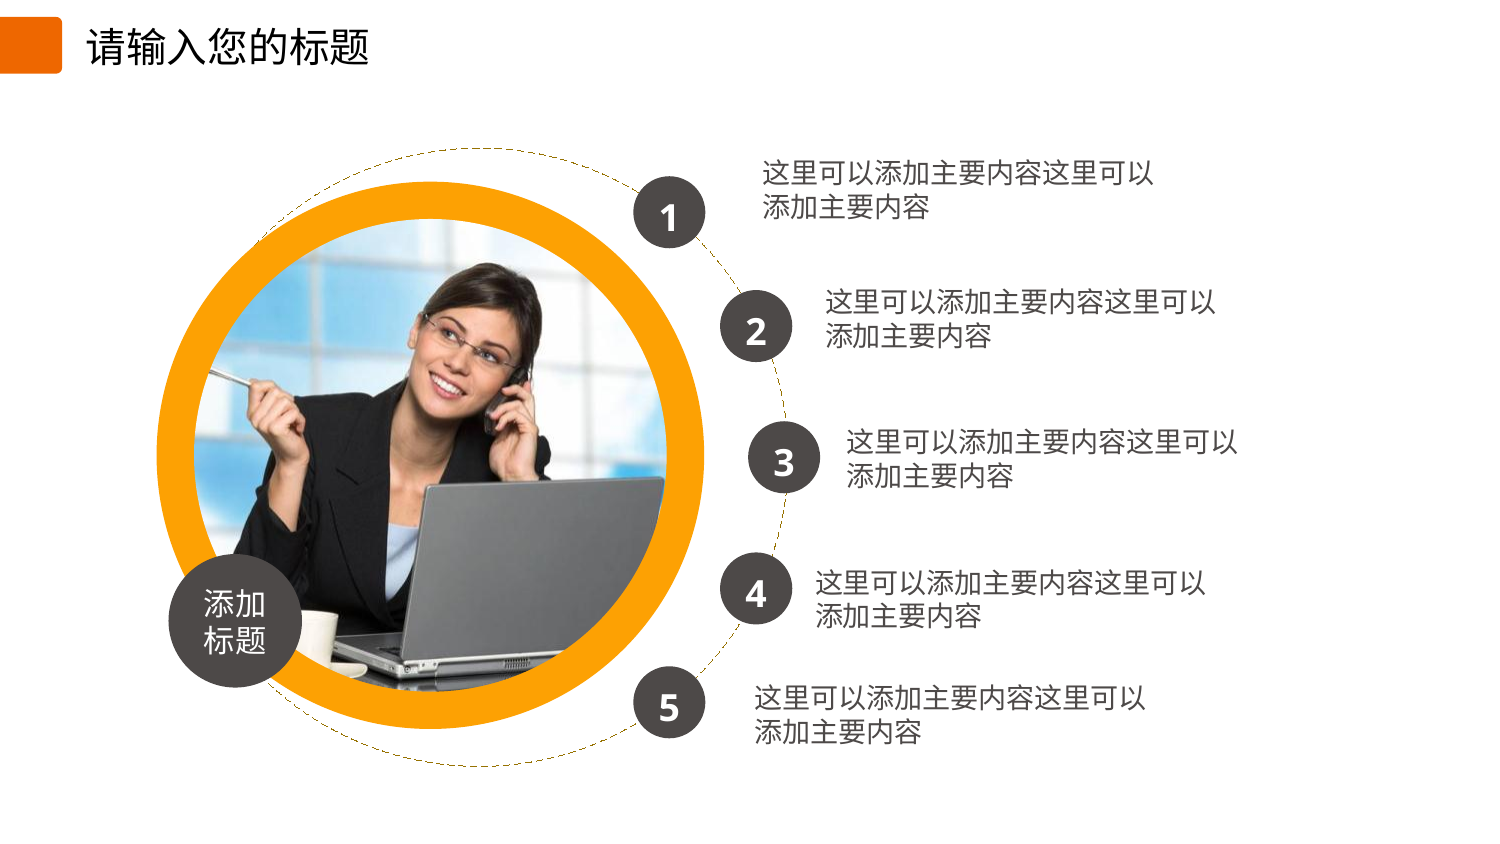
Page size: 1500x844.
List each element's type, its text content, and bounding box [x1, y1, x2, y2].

text_box 这里可以添加主要内容这里可以添加主要内容 [810, 277, 1255, 360]
text_box 2 [720, 290, 793, 363]
text_box 5 [633, 666, 706, 739]
text_box [168, 554, 303, 688]
text_box 这里可以添加主要内容这里可以添加主要内容 [748, 148, 1193, 231]
text_box [193, 218, 667, 692]
text_box 3 [748, 421, 821, 494]
text_box 请输入您的标题 [70, 15, 386, 79]
text_box [156, 181, 705, 729]
text_box 添加 标题 [187, 576, 283, 667]
text_box [0, 16, 63, 74]
text_box 这里可以添加主要内容这里可以添加主要内容 [800, 557, 1245, 640]
text_box [254, 148, 787, 767]
text_box 4 [720, 552, 793, 625]
text_box 这里可以添加主要内容这里可以添加主要内容 [832, 416, 1277, 499]
text_box 1 [633, 176, 706, 249]
text_box 这里可以添加主要内容这里可以添加主要内容 [739, 673, 1185, 756]
